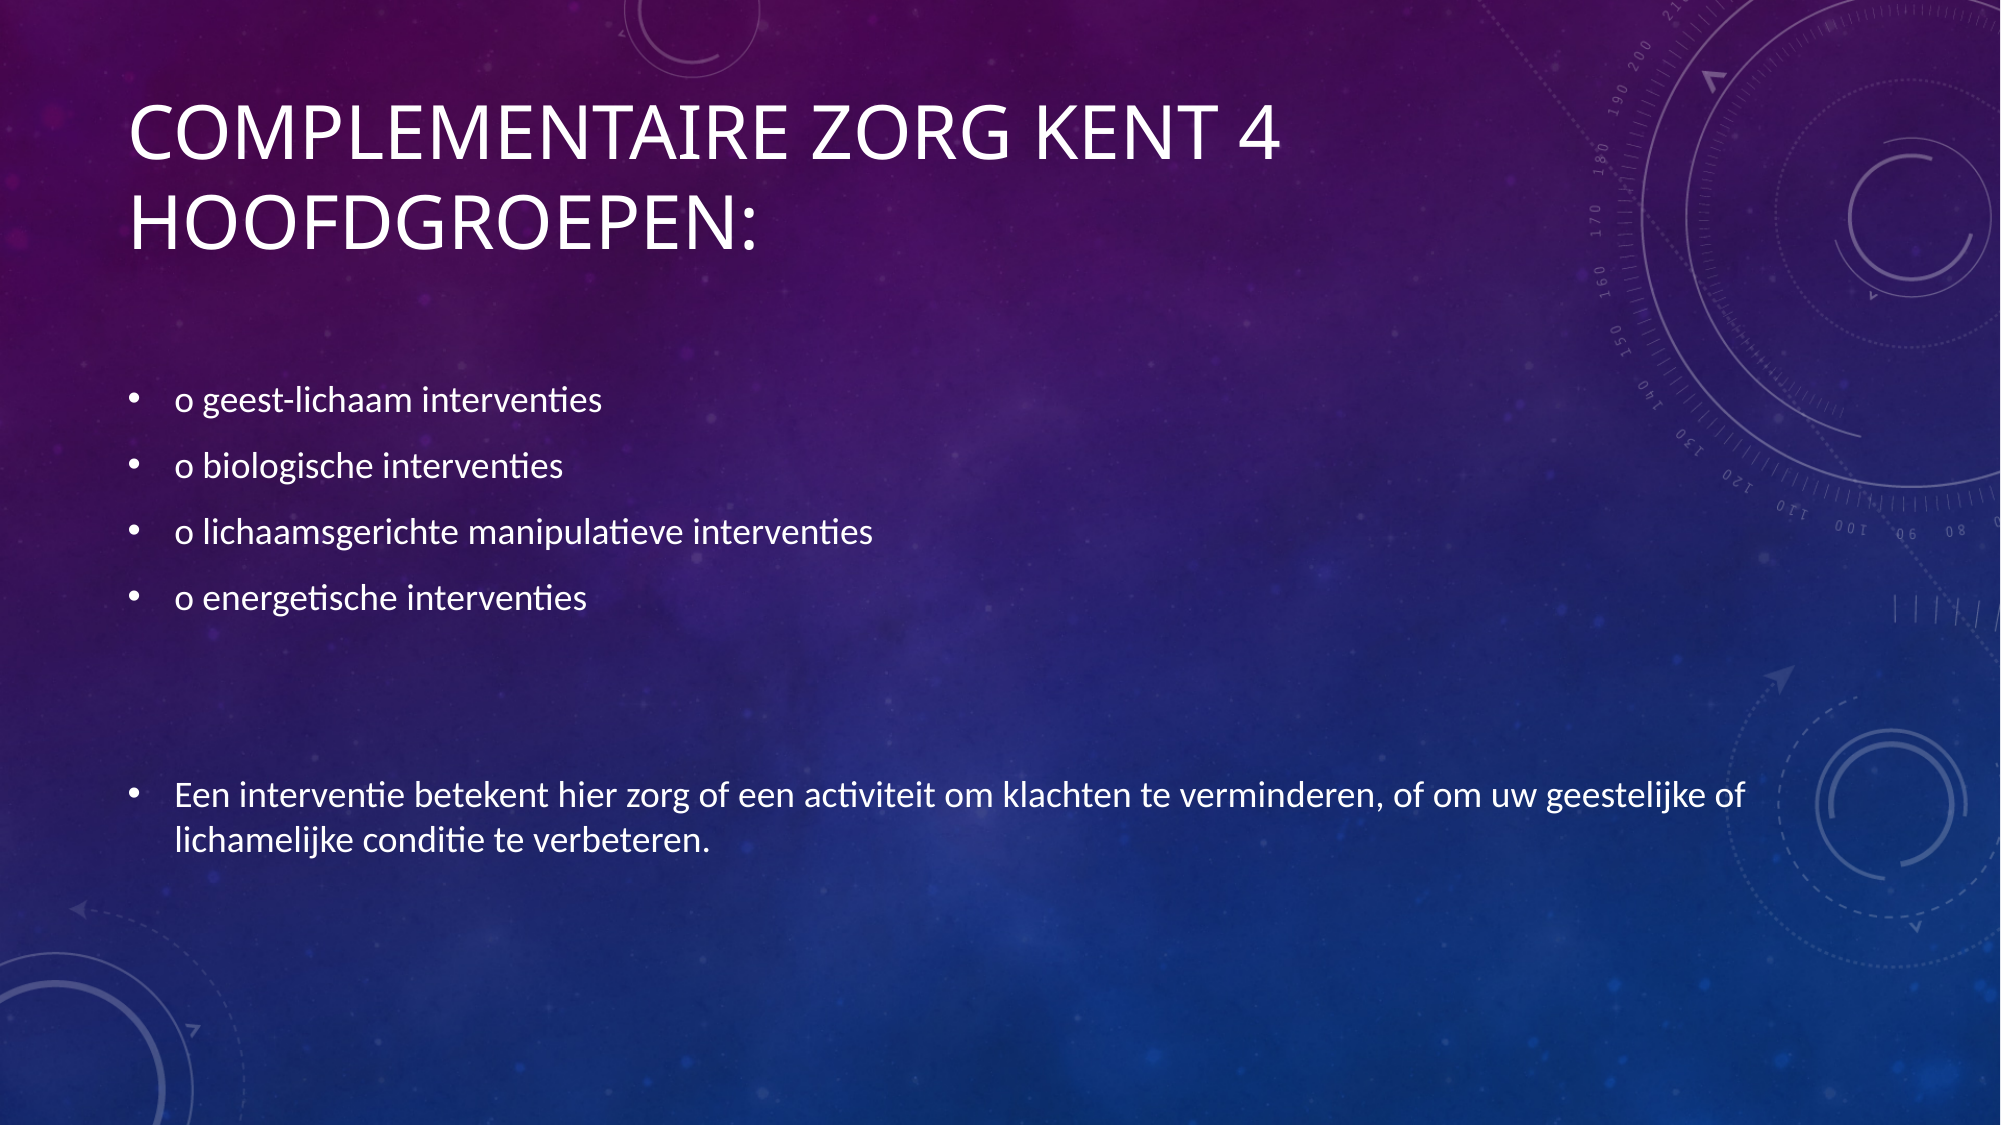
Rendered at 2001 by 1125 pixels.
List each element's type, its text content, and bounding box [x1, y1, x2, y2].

list o geest-lichaam interventies o biologische interventies o lichaamsgerichte manipulatieve interventies o energetische interventies Een interventie betekent hier zorg of een activiteit om klachten te verminderen, of om uw geestelijke of lichamelijke conditie te verbeteren. [112, 351, 1775, 950]
picture [0, 0, 2001, 1125]
title Complementaire zorg kent 4 hoofdgroepen: [112, 99, 1775, 339]
